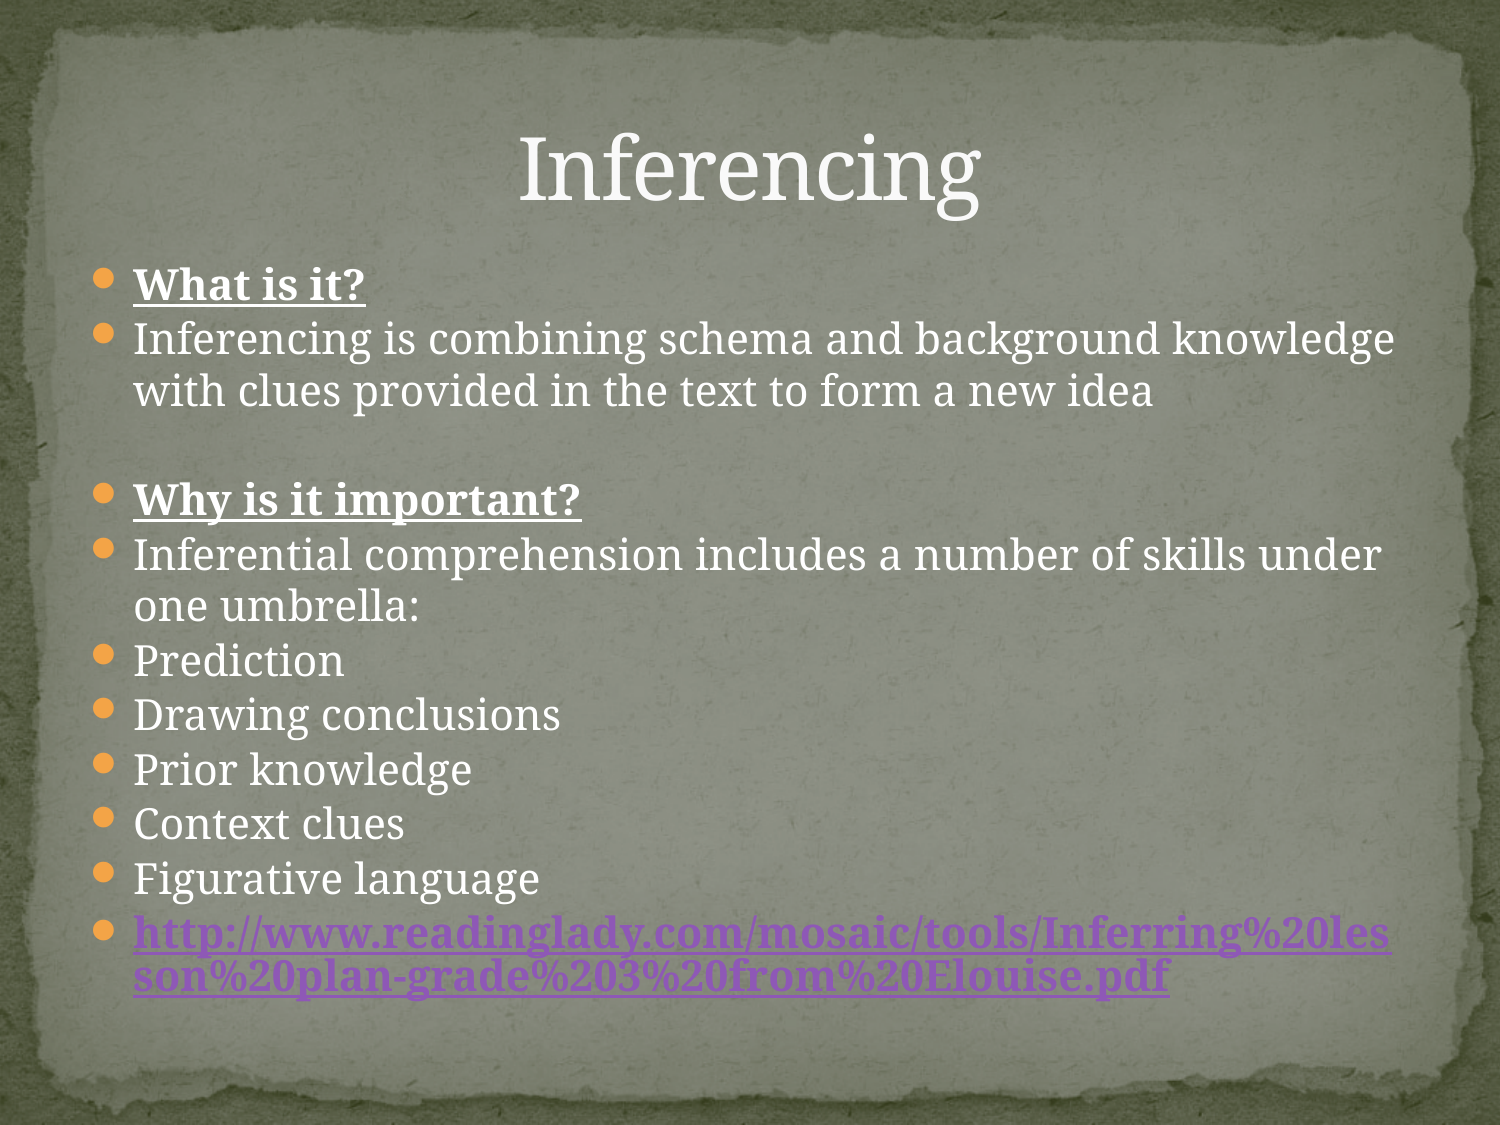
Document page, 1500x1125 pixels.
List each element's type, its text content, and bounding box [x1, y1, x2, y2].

list What is it? Inferencing is combining schema and background knowledge with clues provided in the text to form a new idea Why is it important? Inferential comprehension includes a number of skills under one umbrella: Prediction Drawing conclusions Prior knowledge Context clues Figurative language http://www.readinglady.com/mosaic/tools/Inferring%20lesson%20plan-grade%203%20from%20Elouise.pdf [74, 249, 1426, 1001]
title Inferencing [74, 24, 1425, 225]
